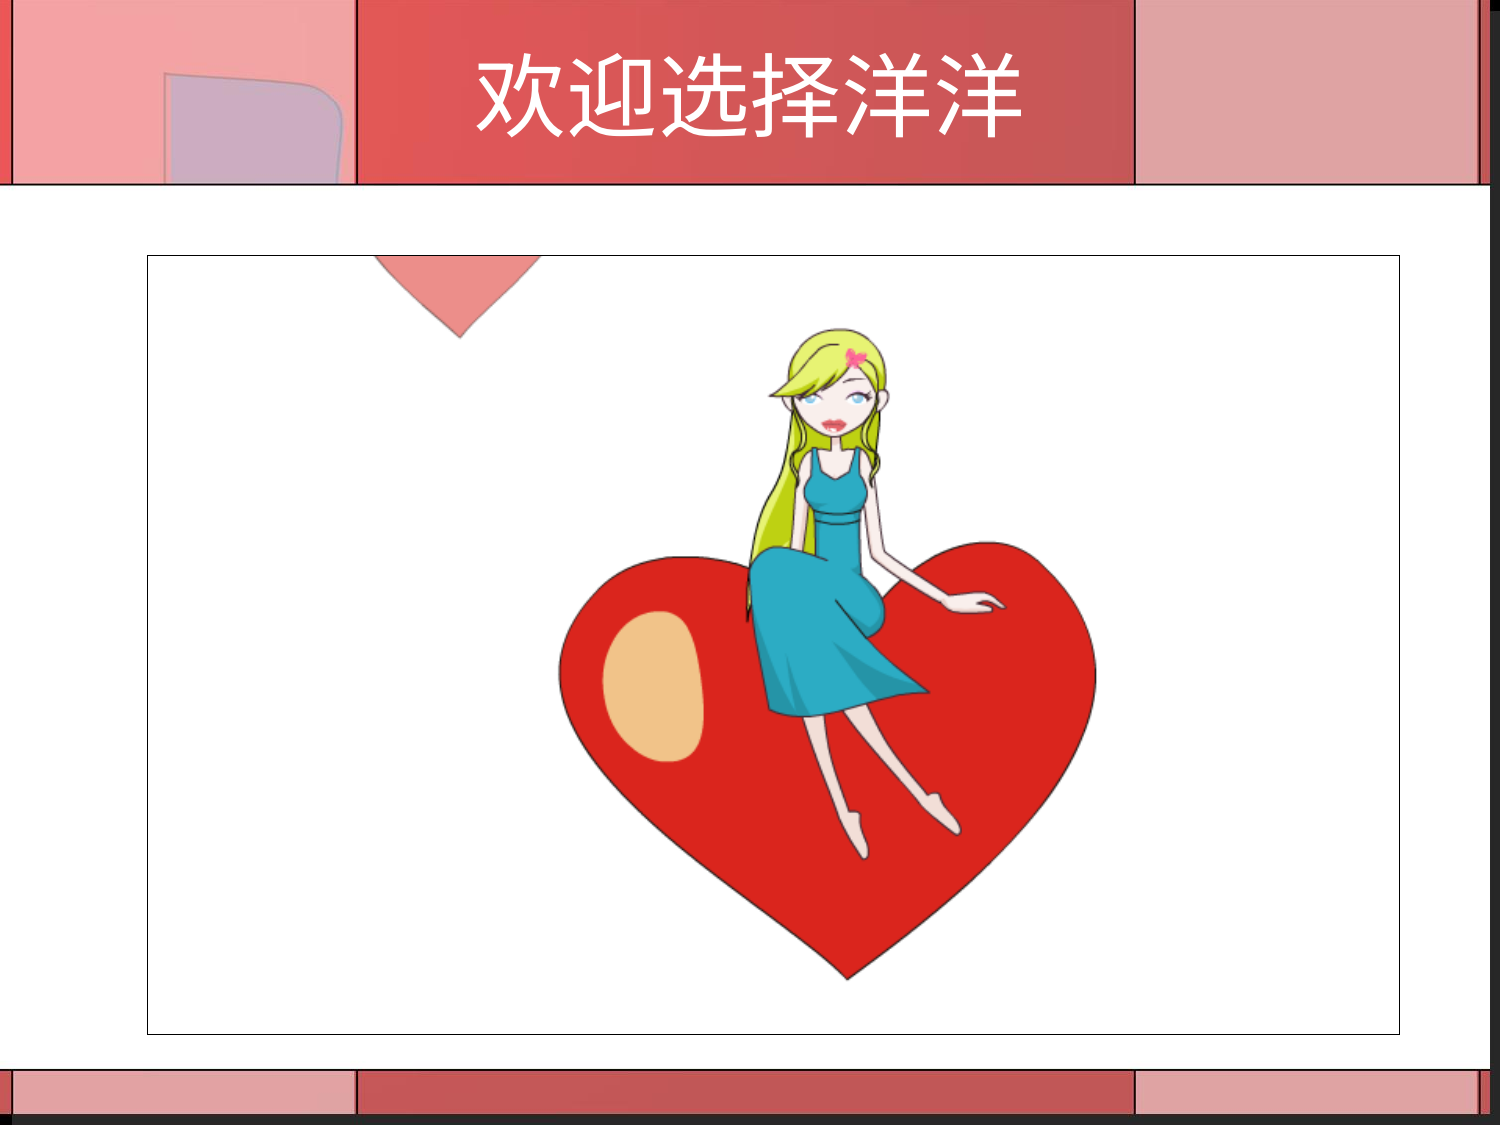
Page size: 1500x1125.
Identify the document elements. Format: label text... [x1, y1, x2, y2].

title 欢迎选择洋洋 [372, 0, 1129, 188]
picture [0, 0, 1500, 1125]
